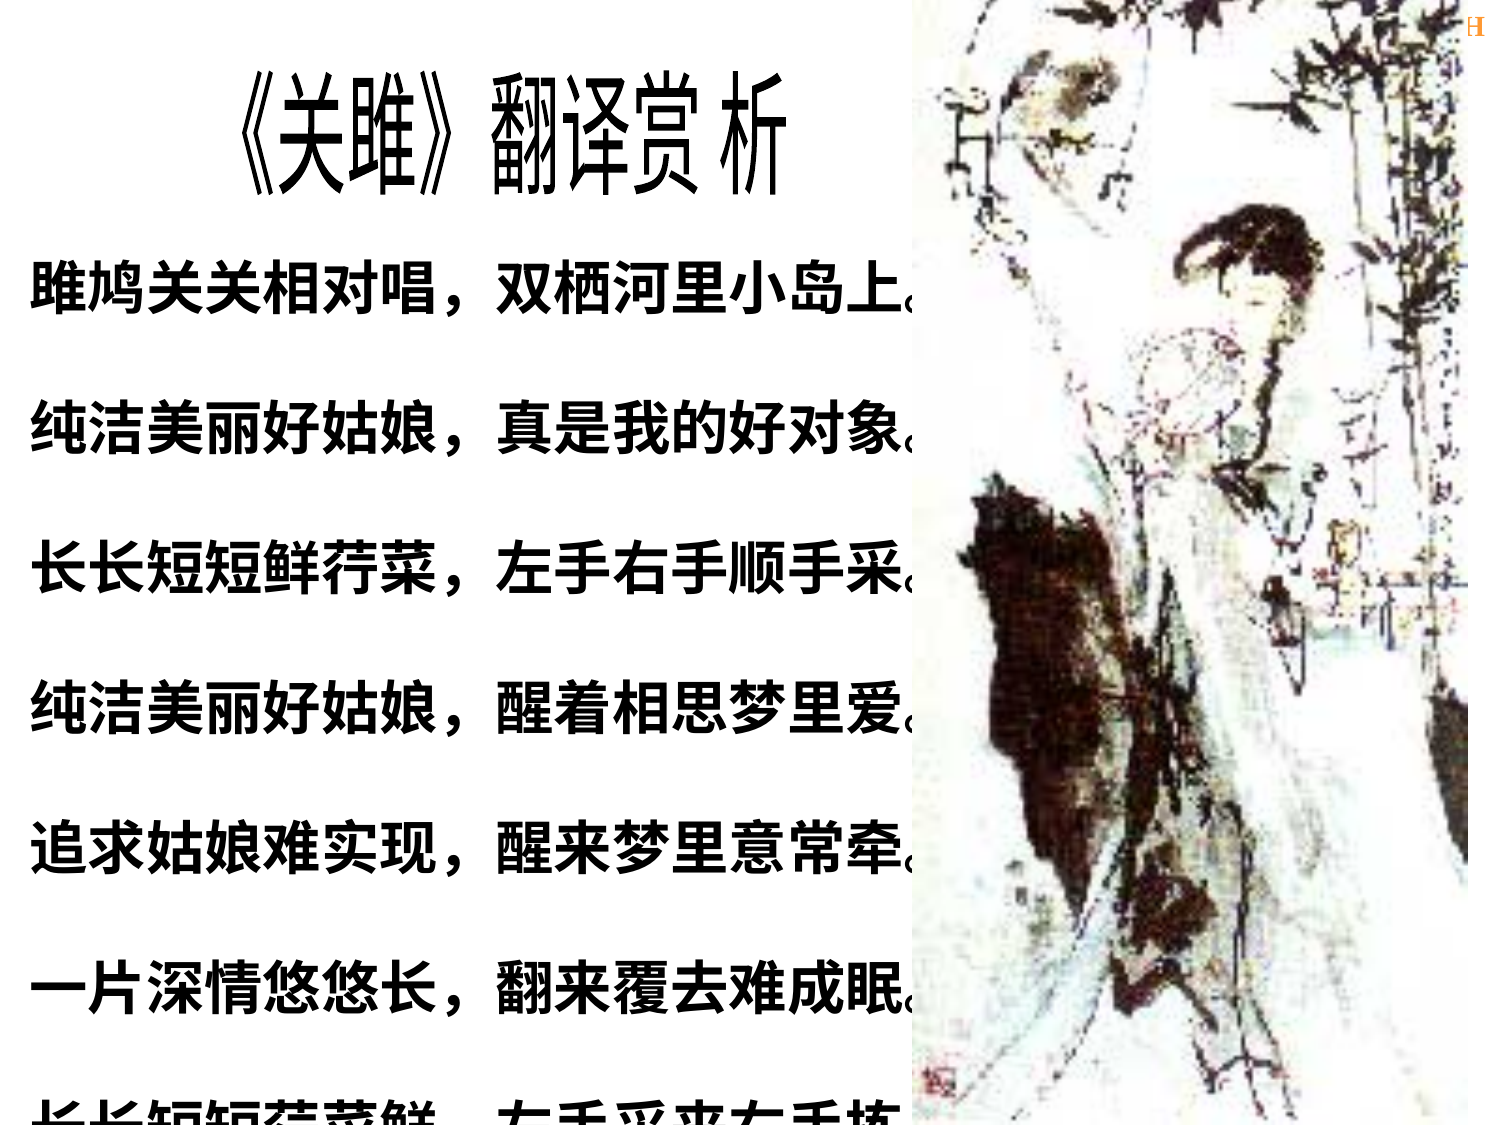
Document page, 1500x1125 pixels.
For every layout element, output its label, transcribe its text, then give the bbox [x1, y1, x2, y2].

list 雎鸠关关相对唱，双栖河里小岛上。 纯洁美丽好姑娘，真是我的好对象。 长长短短鲜荇菜，左手右手顺手采。 纯洁美丽好姑娘，醒着相思梦里爱。 追求姑娘难实现，醒来梦里意常牵。 一片深情悠悠长，翻来覆去难成眠。 长长短短荇菜鲜，左手采来右手拣。 纯洁美丽好姑娘，弹琴奏瑟表爱怜。 长长短短鲜荇菜，左手右手拣拣开。 纯洁美丽好姑娘，敲钟打鼓娶过来。 [0, 243, 907, 919]
picture [912, 0, 1468, 1125]
